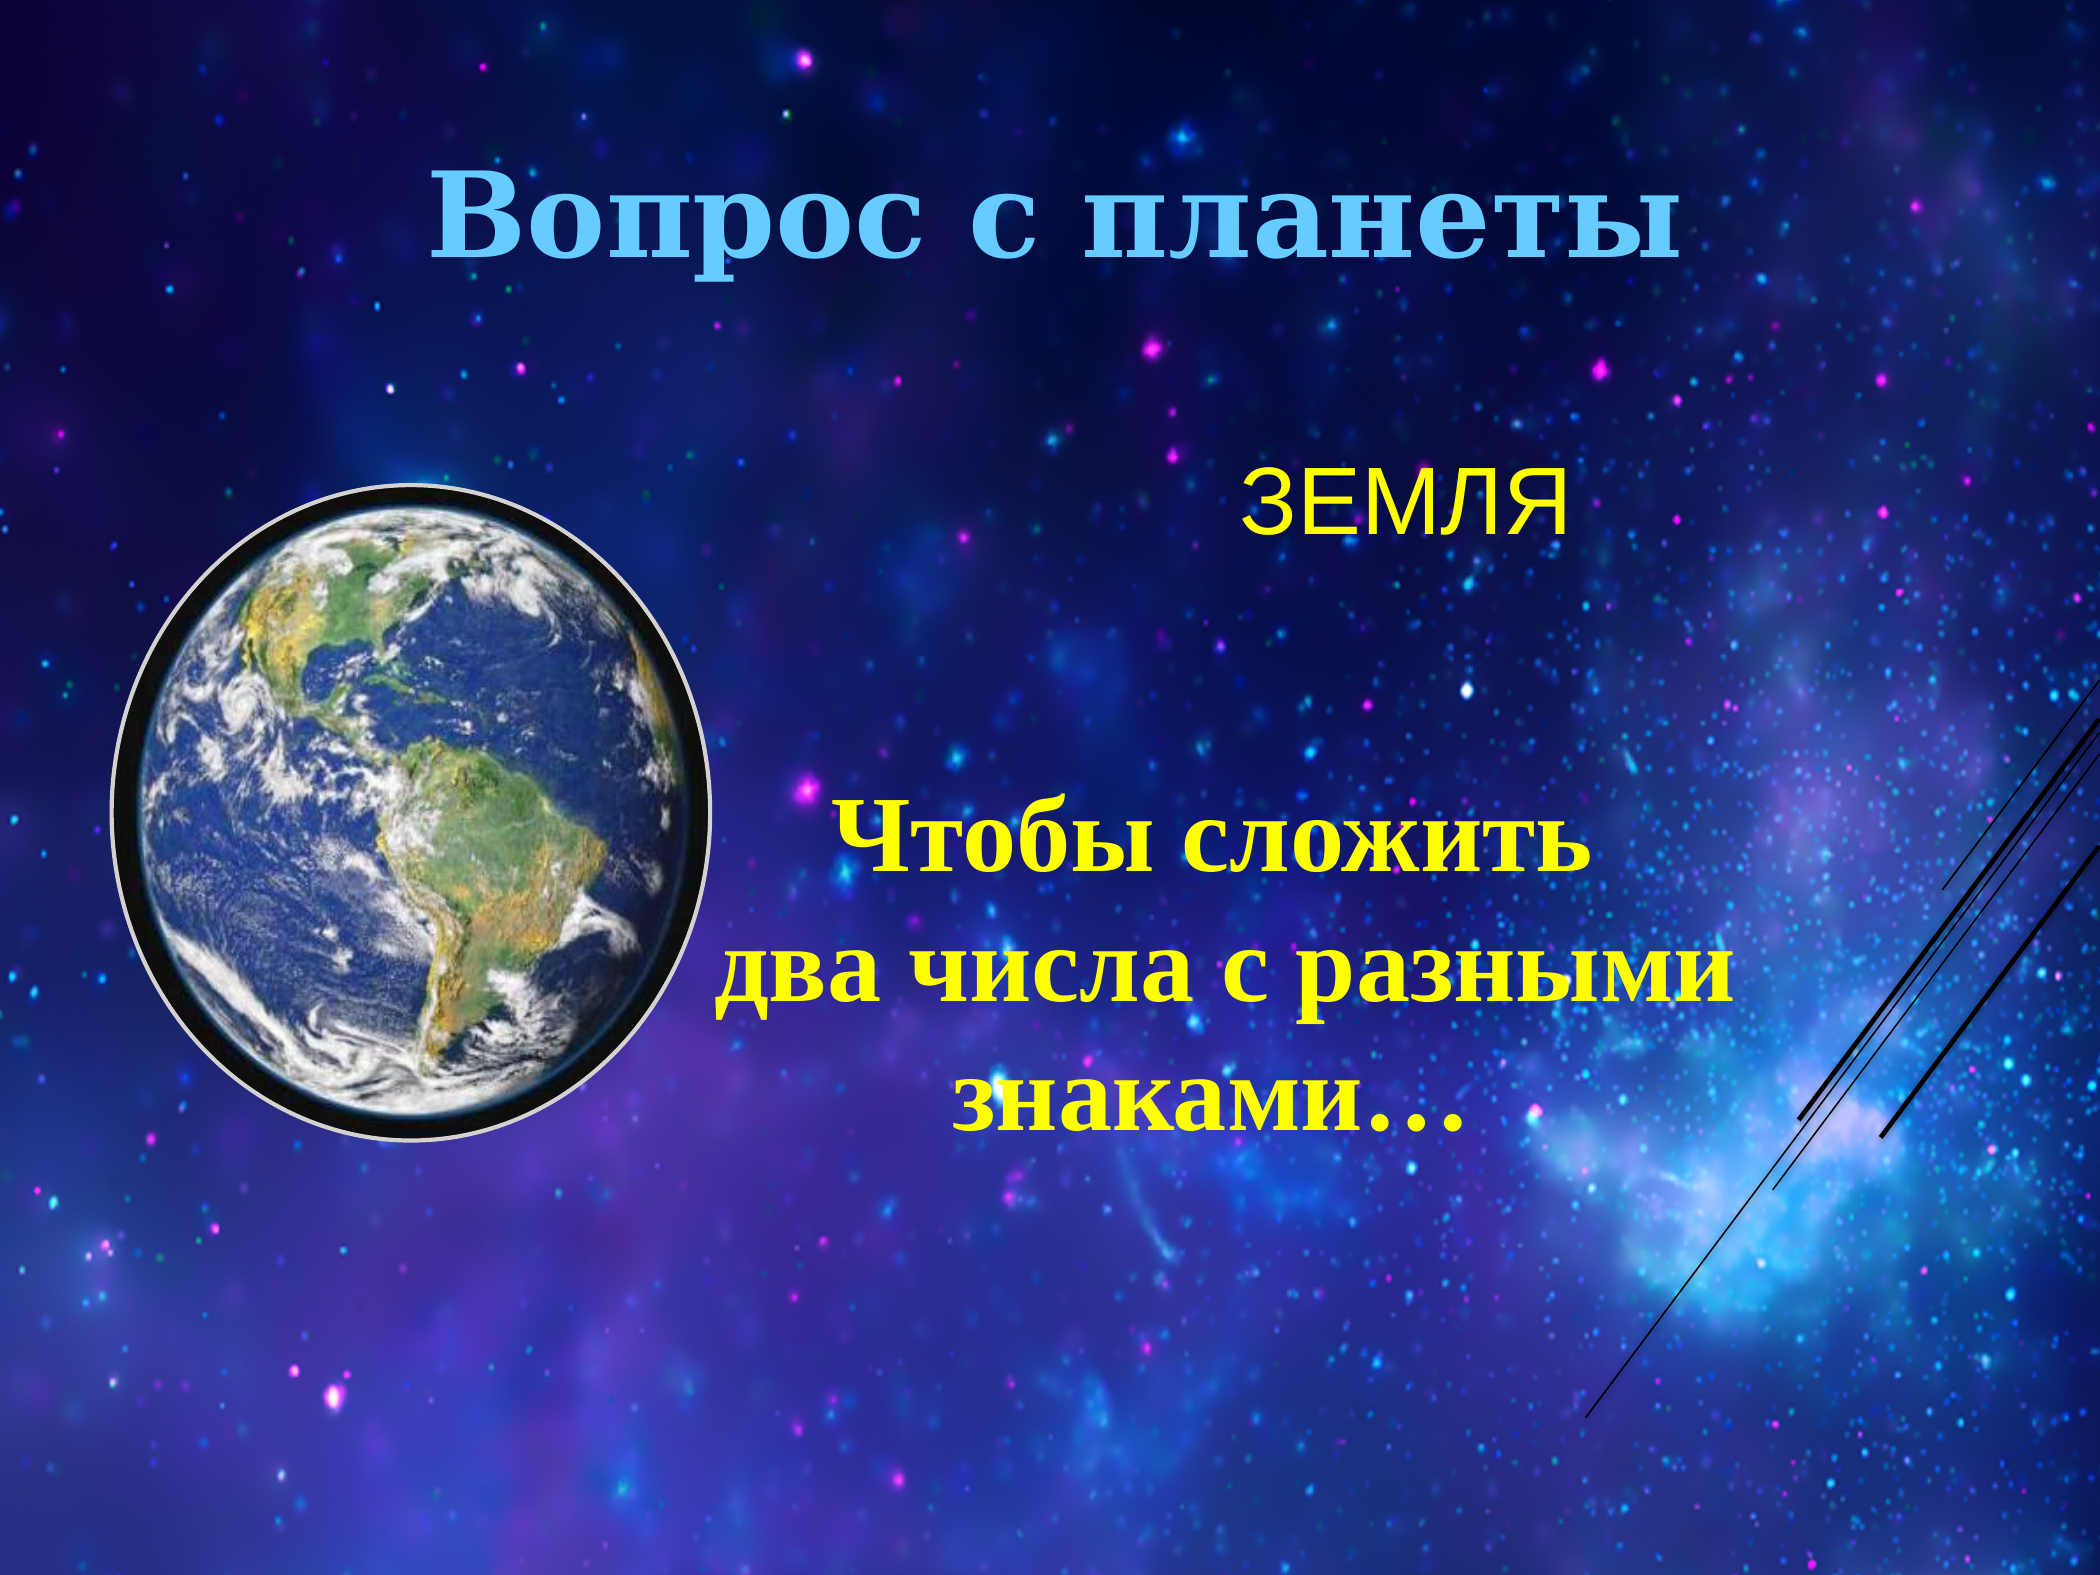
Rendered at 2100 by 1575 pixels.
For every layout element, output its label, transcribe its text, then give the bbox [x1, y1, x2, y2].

picture [1804, 735, 2100, 1145]
text_box [111, 485, 706, 1141]
picture [1804, 724, 2100, 1123]
text_box Вопрос с планеты [409, 129, 1885, 479]
picture [0, 0, 2100, 1575]
text_box ЗЕМЛЯ [1222, 429, 1613, 581]
text_box Чтобы сложить два числа с разными знаками… [620, 754, 1804, 1224]
